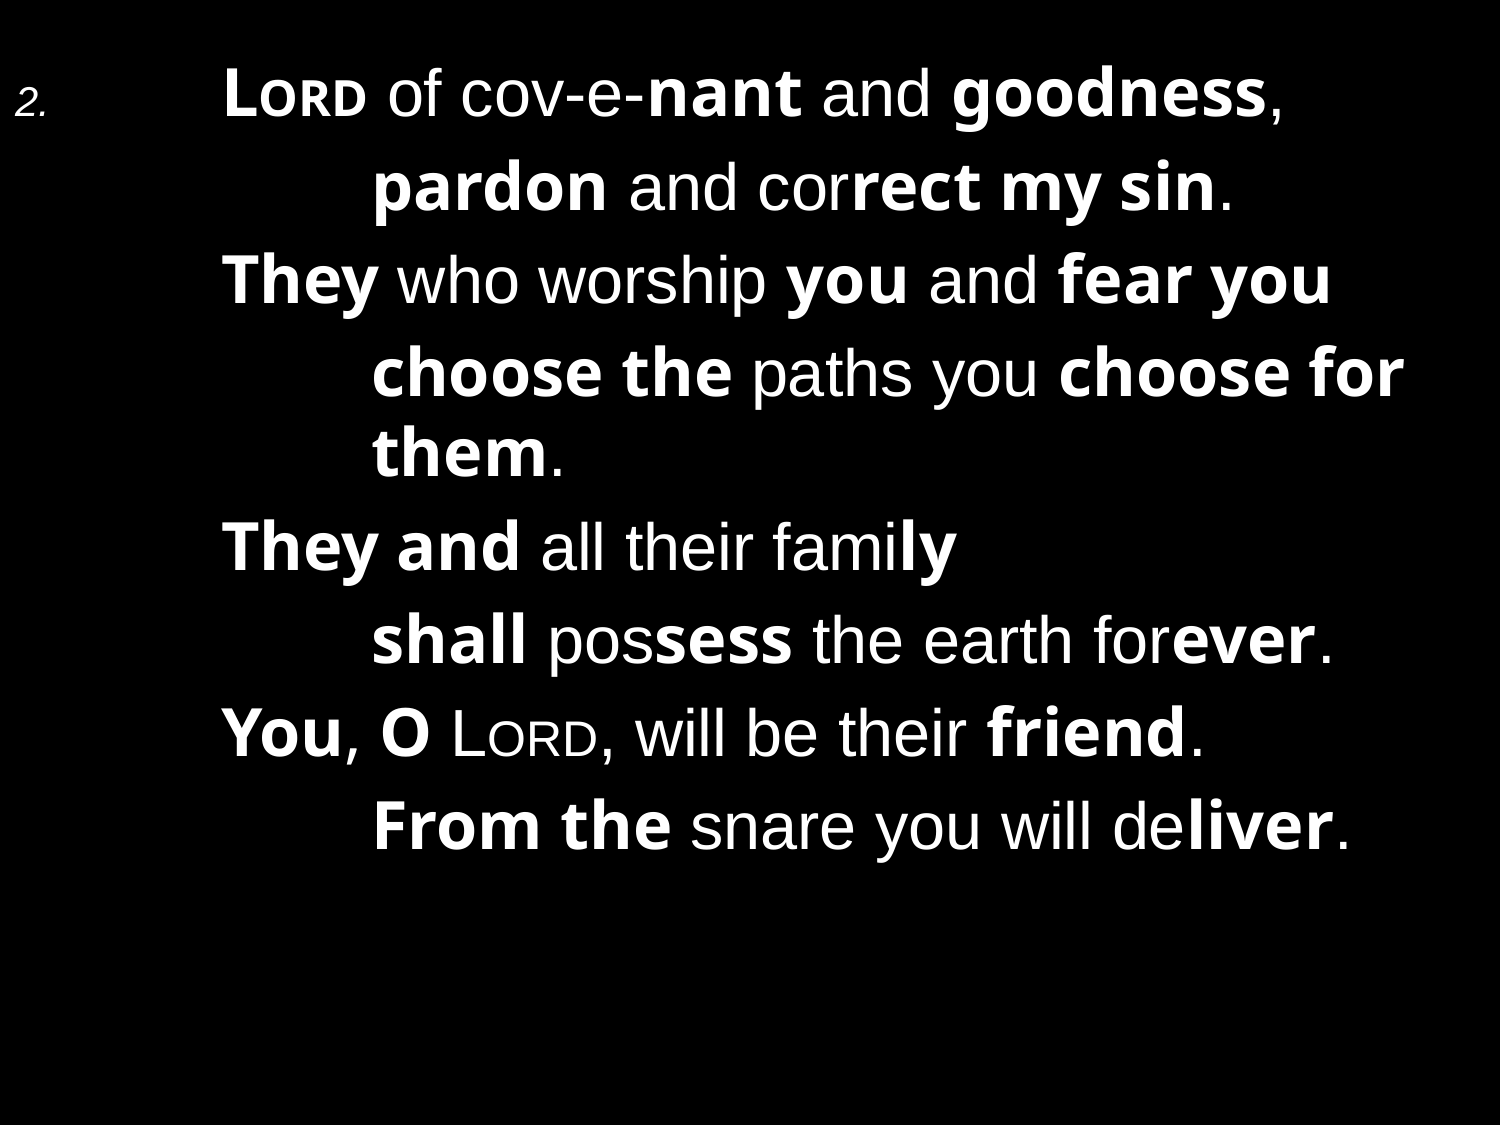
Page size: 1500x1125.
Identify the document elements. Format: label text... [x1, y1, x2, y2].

list 2. Lord of cov-e-nant and goodness, pardon and correct my sin. They who worship you and fear you choose the paths you choose for them. They and all their family shall possess the earth forever. You, O Lord, will be their friend. From the snare you will deliver. [0, 42, 1500, 1047]
